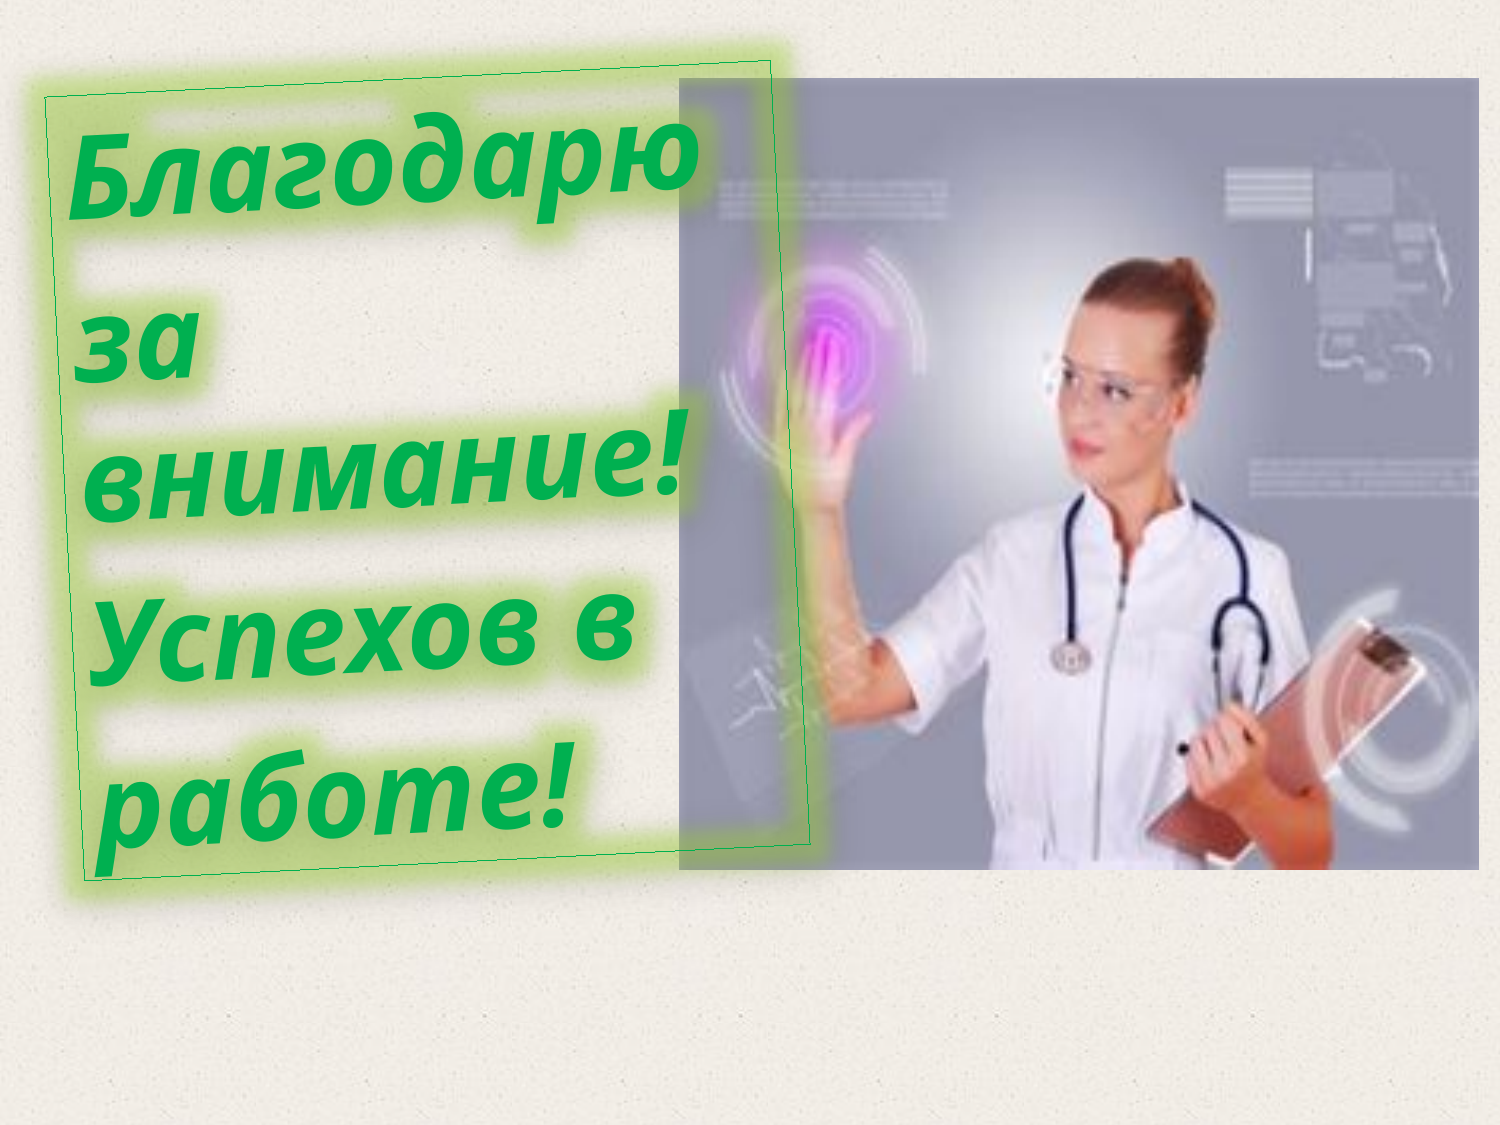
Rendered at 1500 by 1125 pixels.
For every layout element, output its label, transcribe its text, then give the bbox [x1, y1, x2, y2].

text_box Благодарю за внимание! Успехов в работе! [44, 60, 772, 881]
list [678, 77, 1479, 870]
